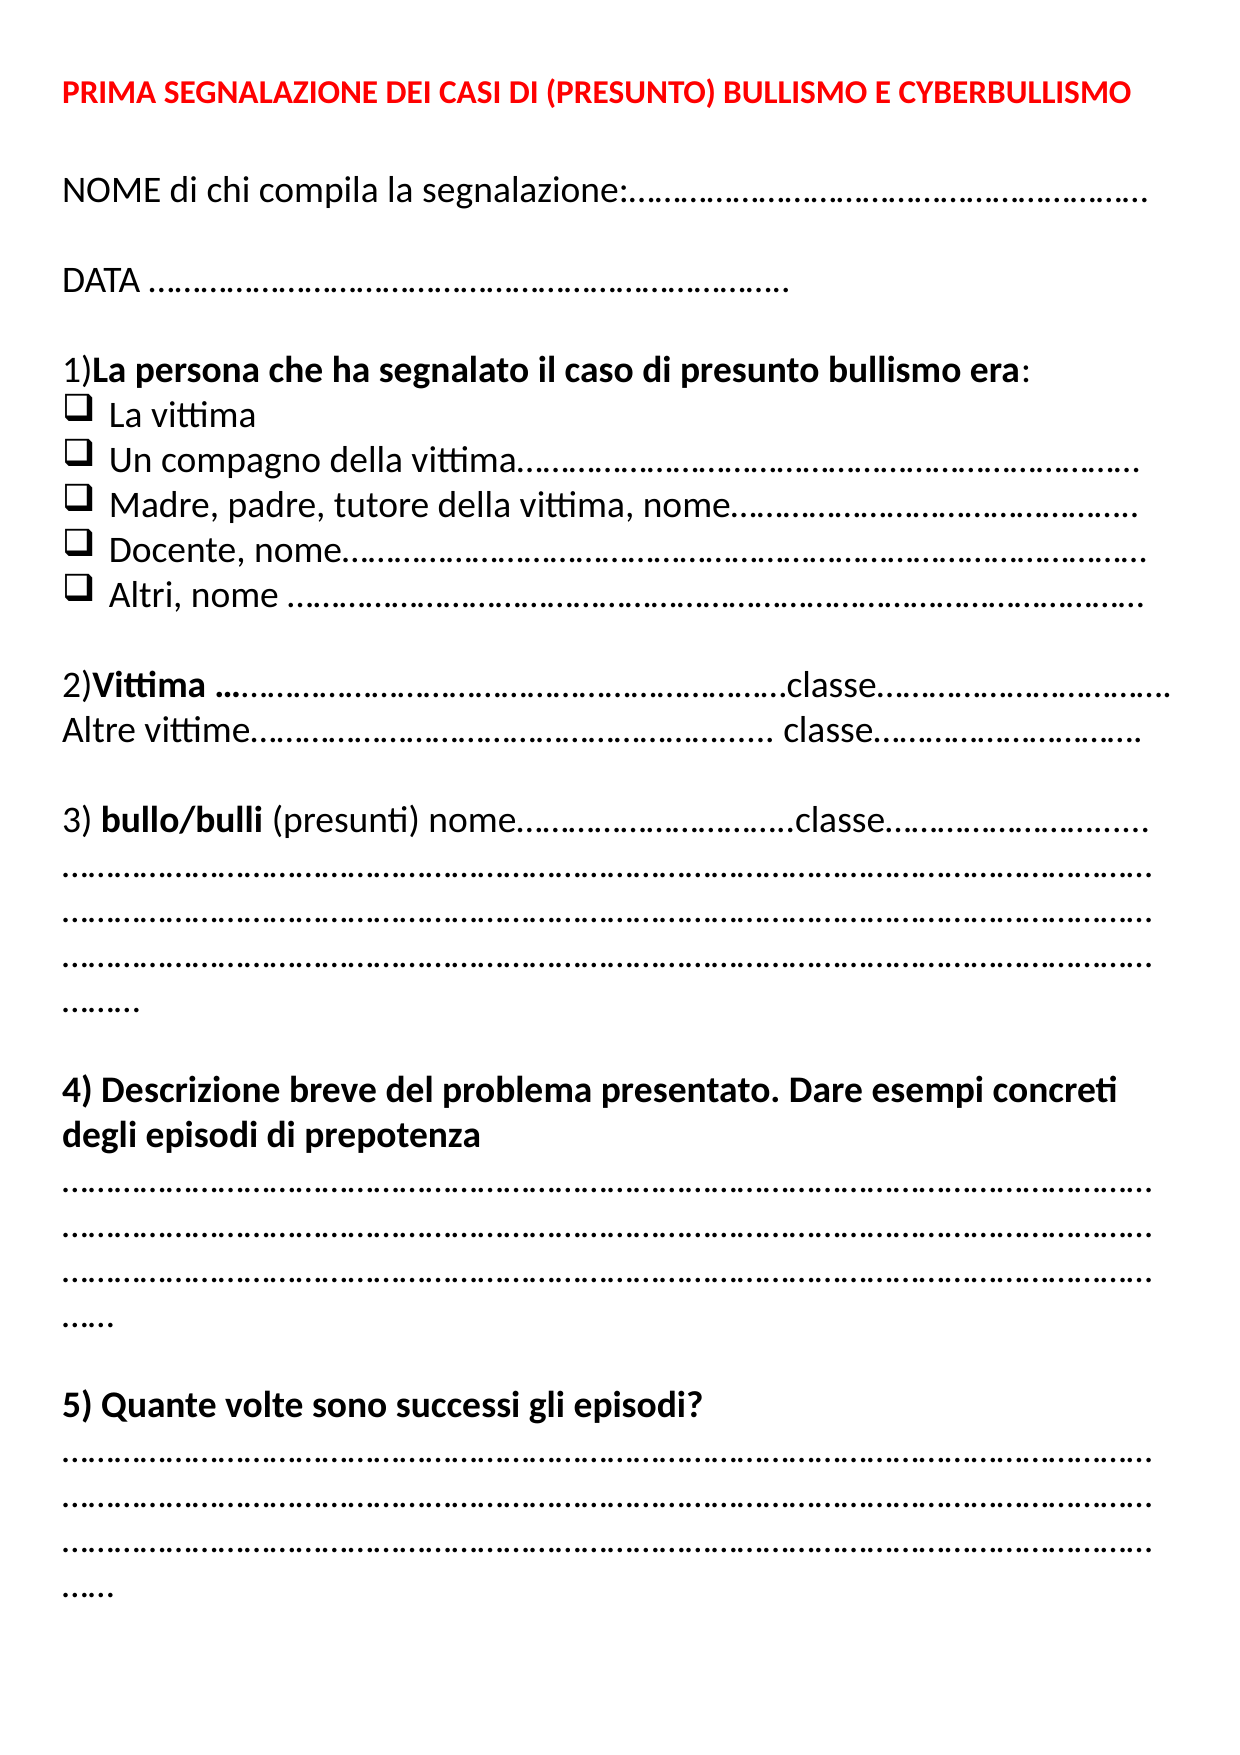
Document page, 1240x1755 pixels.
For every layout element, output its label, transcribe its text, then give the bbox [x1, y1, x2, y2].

list NOME di chi compila la segnalazione:…………………………………………………… DATA ……………………………………………………………….. 1)La persona che ha segnalato il caso di presunto bullismo era: La vittima Un compagno della vittima……………………………………………………………… Madre, padre, tutore della vittima, nome……………………………………….. Docente, nome………………………………………………………………………………… Altri, nome ……………………………………………………………………………………… 2)Vittima …………………………………………………………classe……………………………. Altre vittime………………………………………………...... classe…………………………. 3) bullo/bulli (presunti) nome…………………………..classe……………………...... ……………………………………………………………………………………………………………………………………………………………………………………………………………………………………………………………………………………………………………………………………………………… 4) Descrizione breve del problema presentato. Dare esempi concreti degli episodi di prepotenza ……………………………………………………………………………………………………………… …………………………………………………………………………………………………………………………………………………………………………………………………………………………………… 5) Quante volte sono successi gli episodi? ……………………………………………………………………………………………………………… …………………………………………………………………………………………………………………………………………………………………………………………………………………………………… [62, 164, 1179, 1528]
title PRIMA SEGNALAZIONE DEI CASI DI (PRESUNTO) BULLISMO E CYBERBULLISMO [62, 70, 1179, 111]
